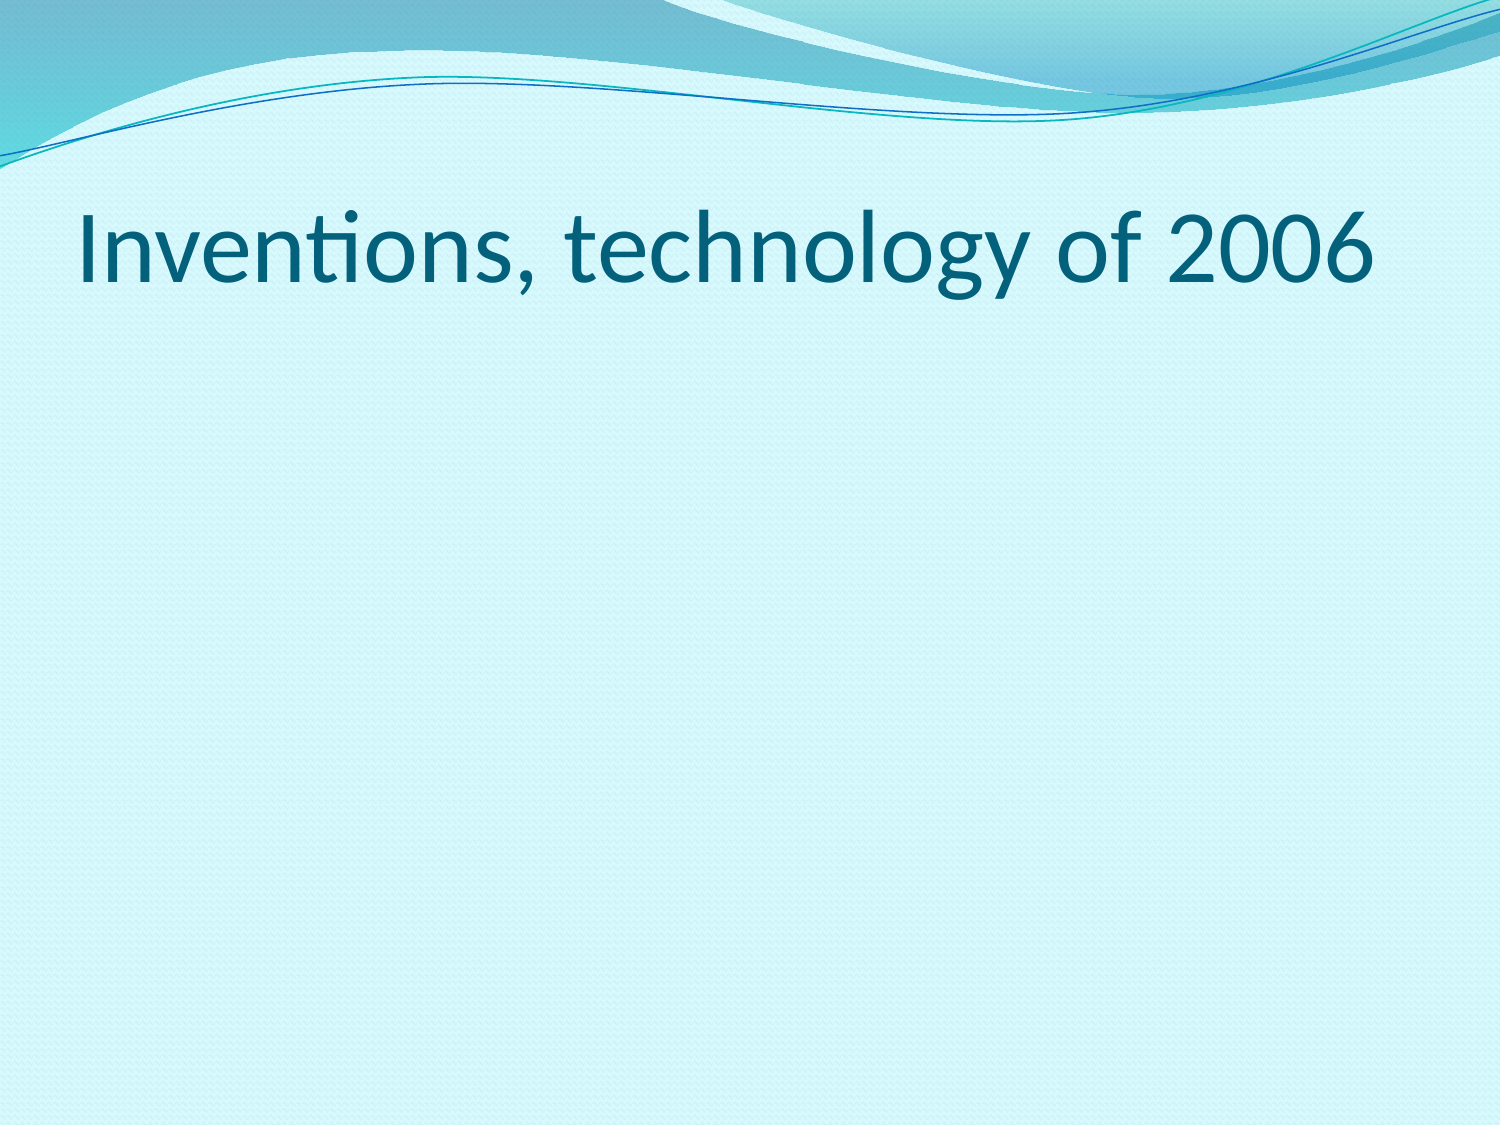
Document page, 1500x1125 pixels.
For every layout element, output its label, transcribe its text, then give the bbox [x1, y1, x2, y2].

title Inventions, technology of 2006 [75, 115, 1425, 303]
